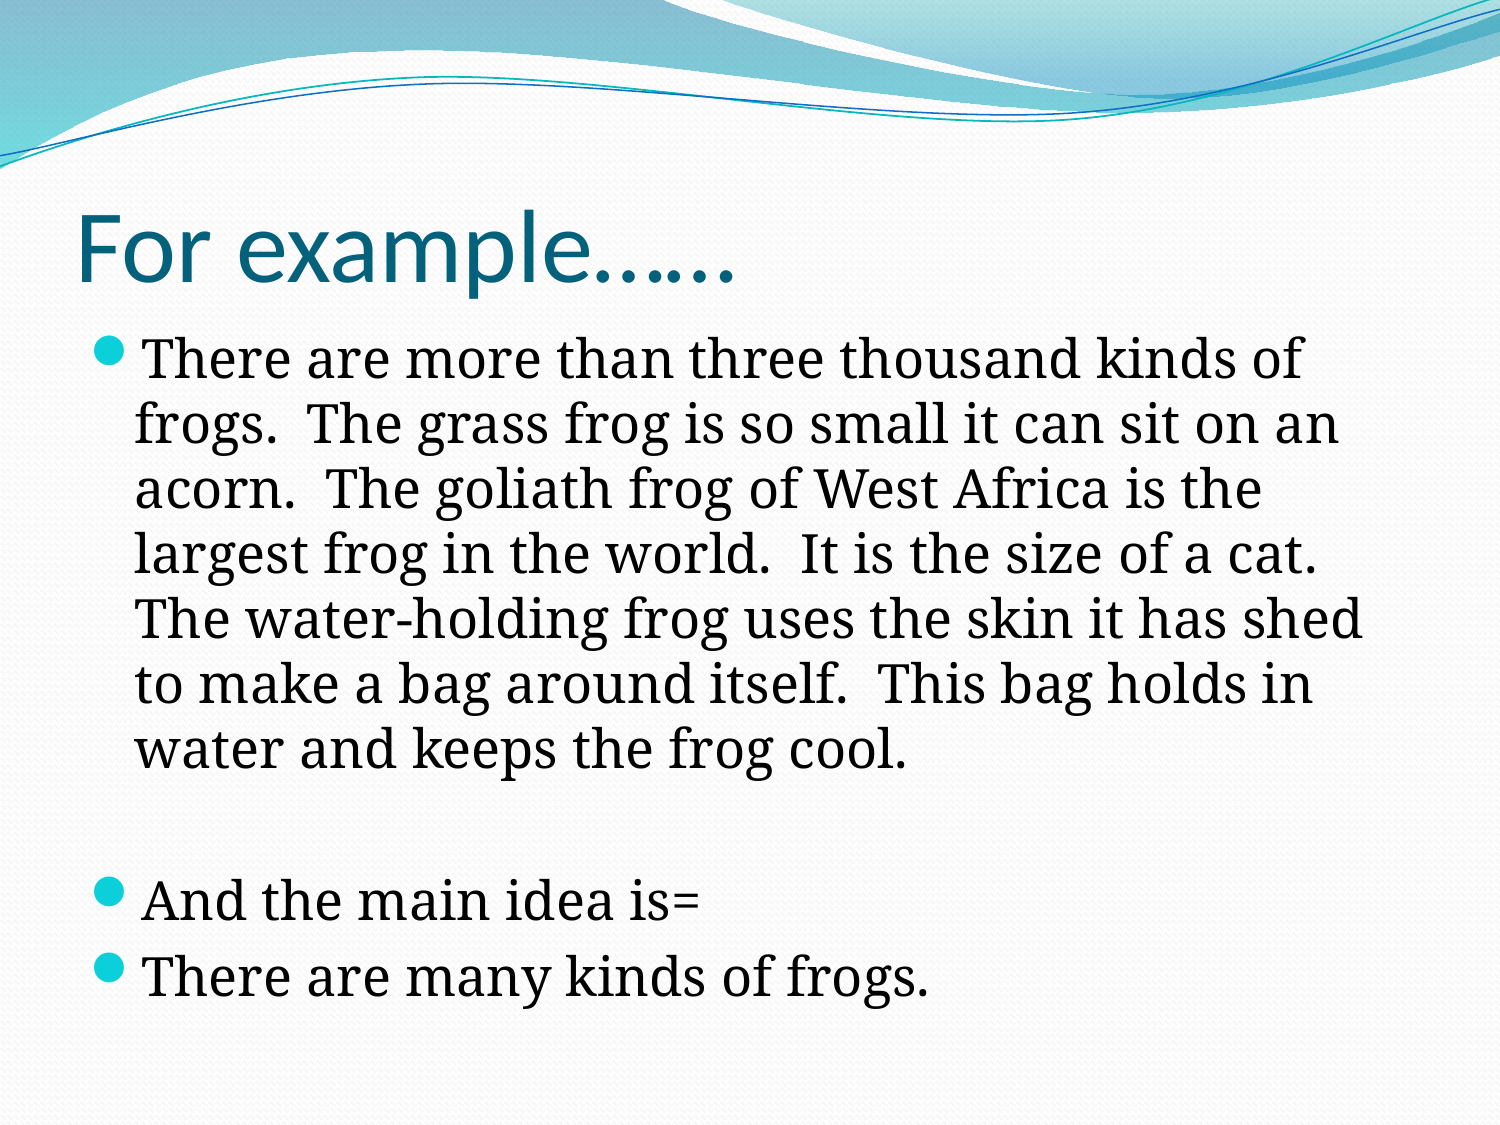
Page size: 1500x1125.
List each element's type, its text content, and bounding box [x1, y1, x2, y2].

title For example…… [75, 115, 1425, 303]
list There are more than three thousand kinds of frogs. The grass frog is so small it can sit on an acorn. The goliath frog of West Africa is the largest frog in the world. It is the size of a cat. The water-holding frog uses the skin it has shed to make a bag around itself. This bag holds in water and keeps the frog cool. And the main idea is= There are many kinds of frogs. [75, 317, 1425, 1038]
